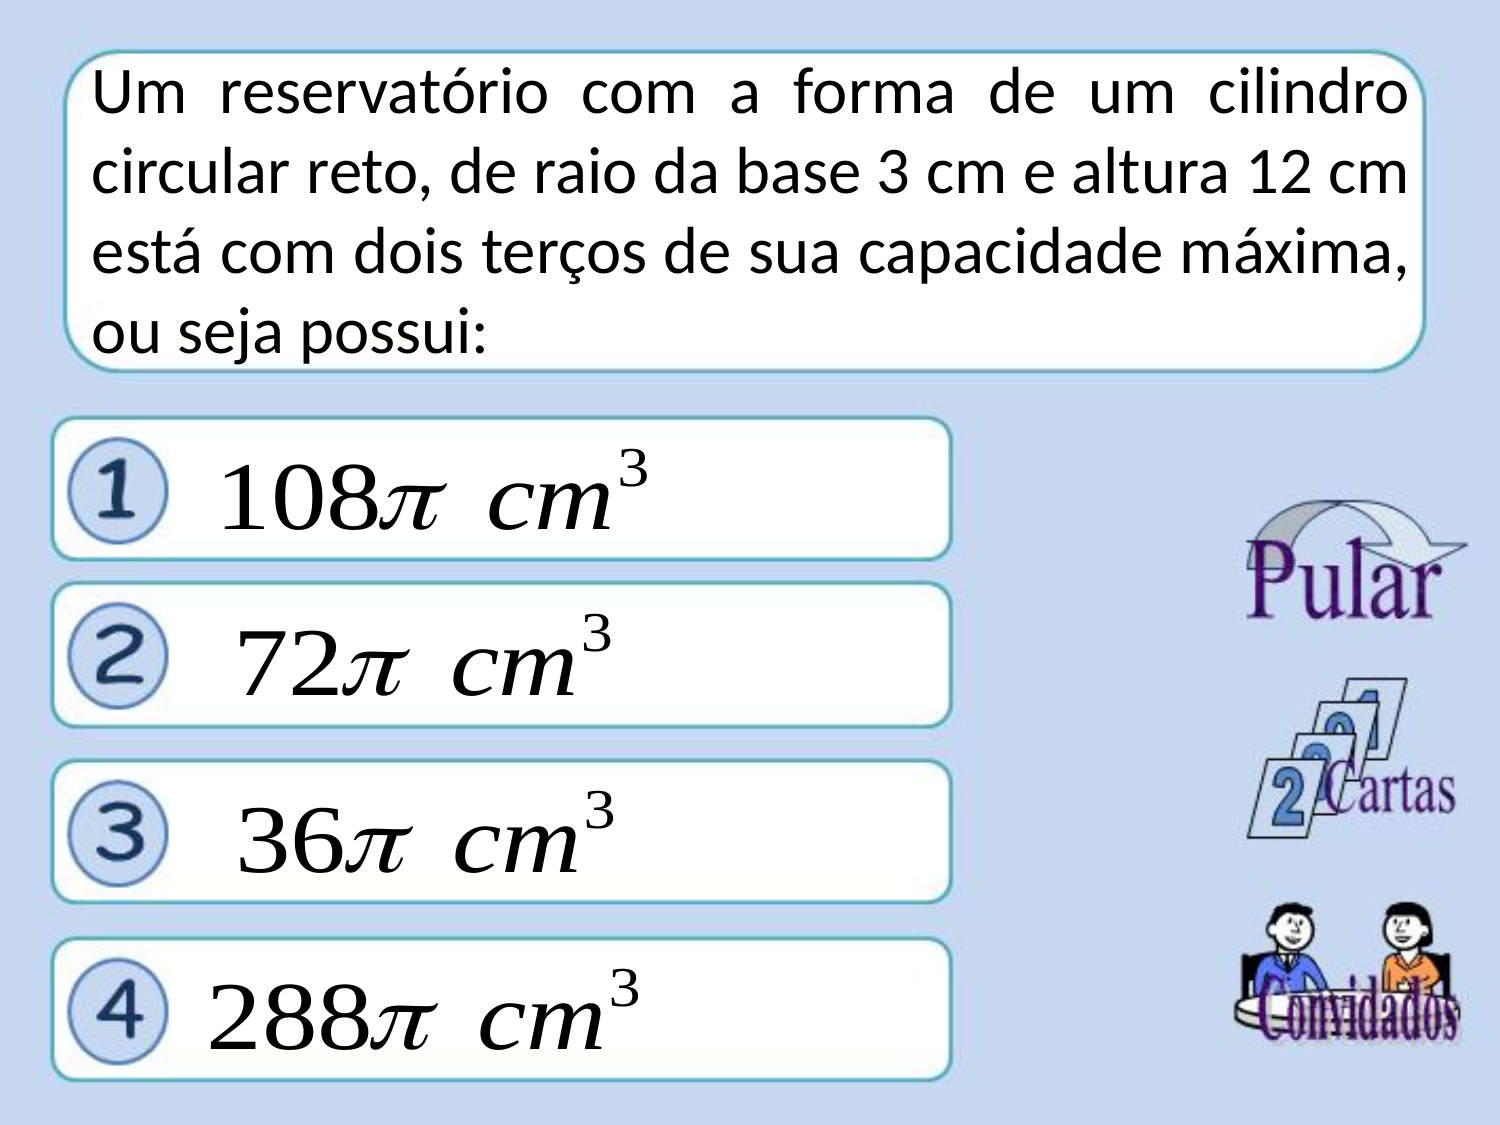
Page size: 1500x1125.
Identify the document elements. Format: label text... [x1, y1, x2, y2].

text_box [217, 589, 635, 736]
title Um reservatório com a forma de um cilindro circular reto, de raio da base 3 cm e altura 12 cm está com dois terços de sua capacidade máxima, ou seja possui: [76, 54, 1428, 360]
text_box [189, 944, 663, 1091]
text_box . . [1222, 479, 1471, 630]
picture [0, 0, 1500, 1125]
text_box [221, 766, 631, 913]
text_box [210, 424, 665, 571]
